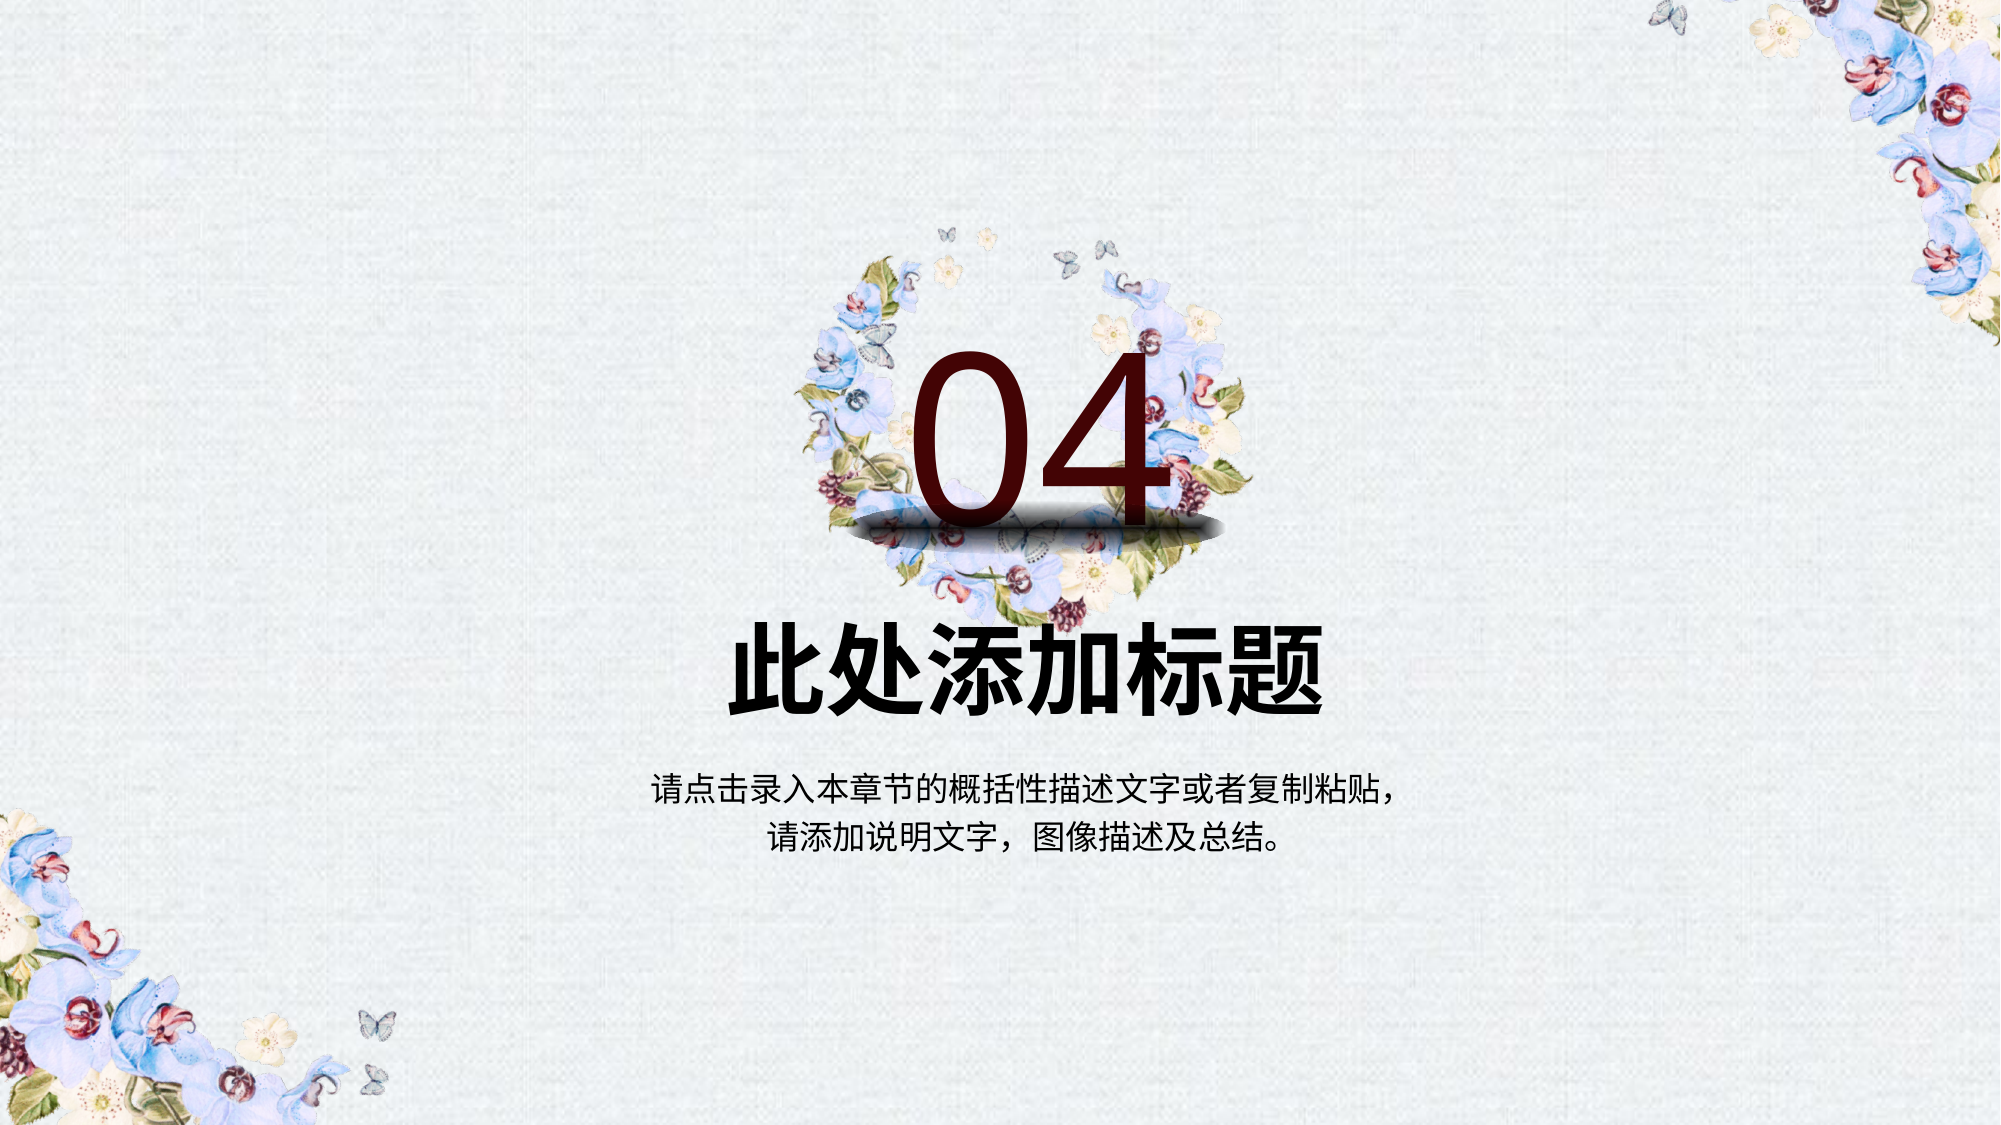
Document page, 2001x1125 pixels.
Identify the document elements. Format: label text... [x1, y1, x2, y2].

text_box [822, 276, 1257, 582]
picture [0, 0, 2001, 1125]
text_box 请点击录入本章节的概括性描述文字或者复制粘贴，请添加说明文字，图像描述及总结。 [627, 752, 1438, 864]
text_box 此处添加标题 [710, 600, 1341, 735]
